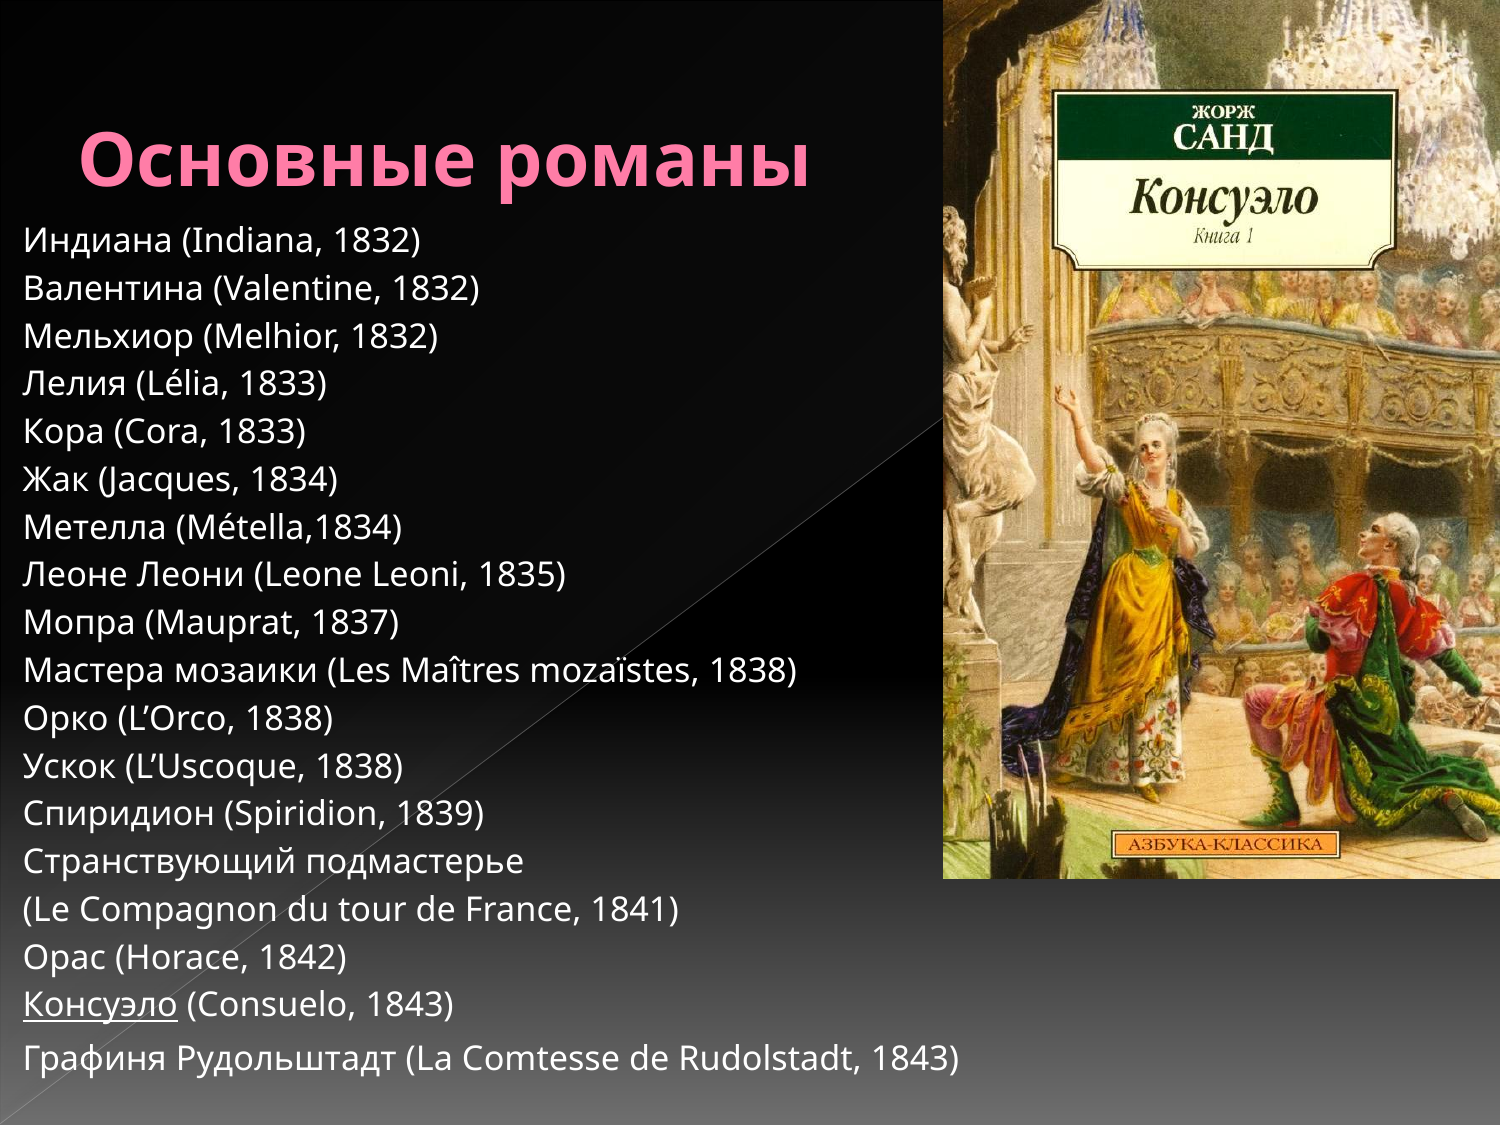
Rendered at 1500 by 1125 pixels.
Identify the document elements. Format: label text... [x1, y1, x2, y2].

list Индиана (Indiana, 1832) Валентина (Valentine, 1832) Мельхиор (Melhior, 1832) Лелия (Lélia, 1833) Кора (Cora, 1833) Жак (Jacques, 1834) Метелла (Métella,1834) Леоне Леони (Leone Leoni, 1835) Мопра (Mauprat, 1837) Мастера мозаики (Les Maîtres mozaïstes, 1838) Орко (L’Orco, 1838) Ускок (L’Uscoque, 1838) Спиридион (Spiridion, 1839) Странствующий подмастерье (Le Compagnon du tour de France, 1841) Орас (Horace, 1842) Консуэло (Consuelo, 1843) Графиня Рудольштадт (La Comtesse de Rudolstadt, 1843) [0, 210, 1395, 1090]
title Основные романы [62, 44, 933, 210]
picture [942, 0, 1500, 880]
